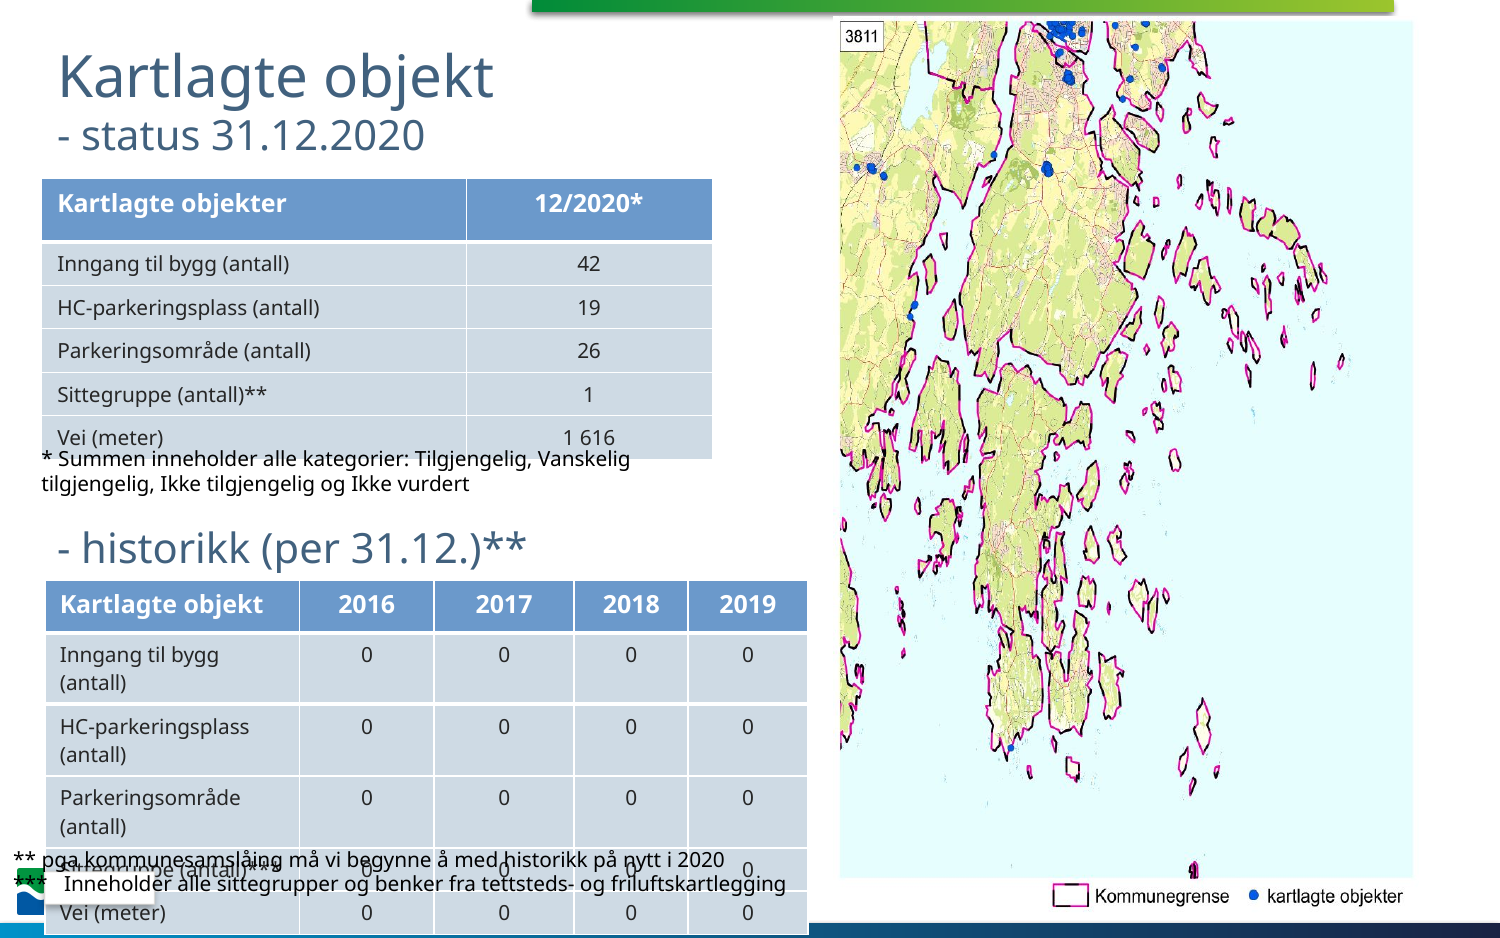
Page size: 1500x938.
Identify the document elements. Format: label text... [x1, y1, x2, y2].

table_cell 1 [467, 373, 712, 415]
table_cell 0 [435, 706, 573, 775]
table_cell Parkeringsområde (antall) [46, 777, 299, 838]
table_cell 0 [689, 706, 807, 775]
table_cell HC-parkeringsplass (antall) [46, 706, 299, 775]
table_cell Vei (meter) [46, 904, 299, 934]
table_header 2016 [300, 581, 433, 631]
table_cell 0 [802, 849, 807, 890]
table_cell Sittegruppe (antall)** [42, 373, 466, 415]
table_cell 0 [575, 777, 687, 838]
table_header 2018 [575, 581, 687, 631]
table_cell 0 [435, 904, 573, 934]
table_header Kartlagte objekt [46, 581, 299, 631]
table_cell 0 [689, 892, 807, 934]
table_header 12/2020* [467, 179, 712, 240]
table_cell HC-parkeringsplass (antall) [42, 286, 466, 328]
table_cell Inngang til bygg (antall) [46, 635, 299, 702]
table_cell 0 [575, 635, 687, 702]
text_box ** pga kommunesamslåing må vi begynne å med historikk på nytt i 2020 *** Inneholder alle sittegrupper og benker fra tettsteds- og friluftskartlegging [0, 838, 802, 904]
table_cell Inngang til bygg (antall) [42, 244, 466, 285]
table_header Kartlagte objekter [42, 179, 466, 240]
table_cell 19 [467, 286, 712, 328]
table_cell 26 [467, 329, 712, 372]
text_box Kartlagte objekt - status 31.12.2020 [42, 24, 828, 167]
table_cell 0 [689, 777, 807, 847]
table_cell 0 [435, 635, 573, 702]
table_cell 0 [300, 777, 433, 838]
table_cell Parkeringsområde (antall) [42, 329, 466, 372]
table_cell 42 [467, 244, 712, 285]
table_cell Vei (meter) [42, 416, 466, 438]
table_cell 0 [300, 635, 433, 702]
table_cell 0 [689, 635, 807, 702]
text_box * Summen inneholder alle kategorier: Tilgjengelig, Vanskelig tilgjengelig, Ikke tilgjengelig og Ikke vurdert [26, 438, 711, 504]
table_header 2017 [435, 581, 573, 631]
picture [833, 16, 1419, 913]
table_cell 0 [575, 904, 687, 934]
table_cell 0 [435, 777, 573, 838]
text_box - historikk (per 31.12.)** [42, 496, 828, 580]
table_cell 0 [575, 706, 687, 775]
table_cell 0 [300, 706, 433, 775]
table_cell 1 616 [467, 416, 712, 459]
table_cell 0 [300, 904, 433, 934]
table_header 2019 [689, 581, 807, 631]
